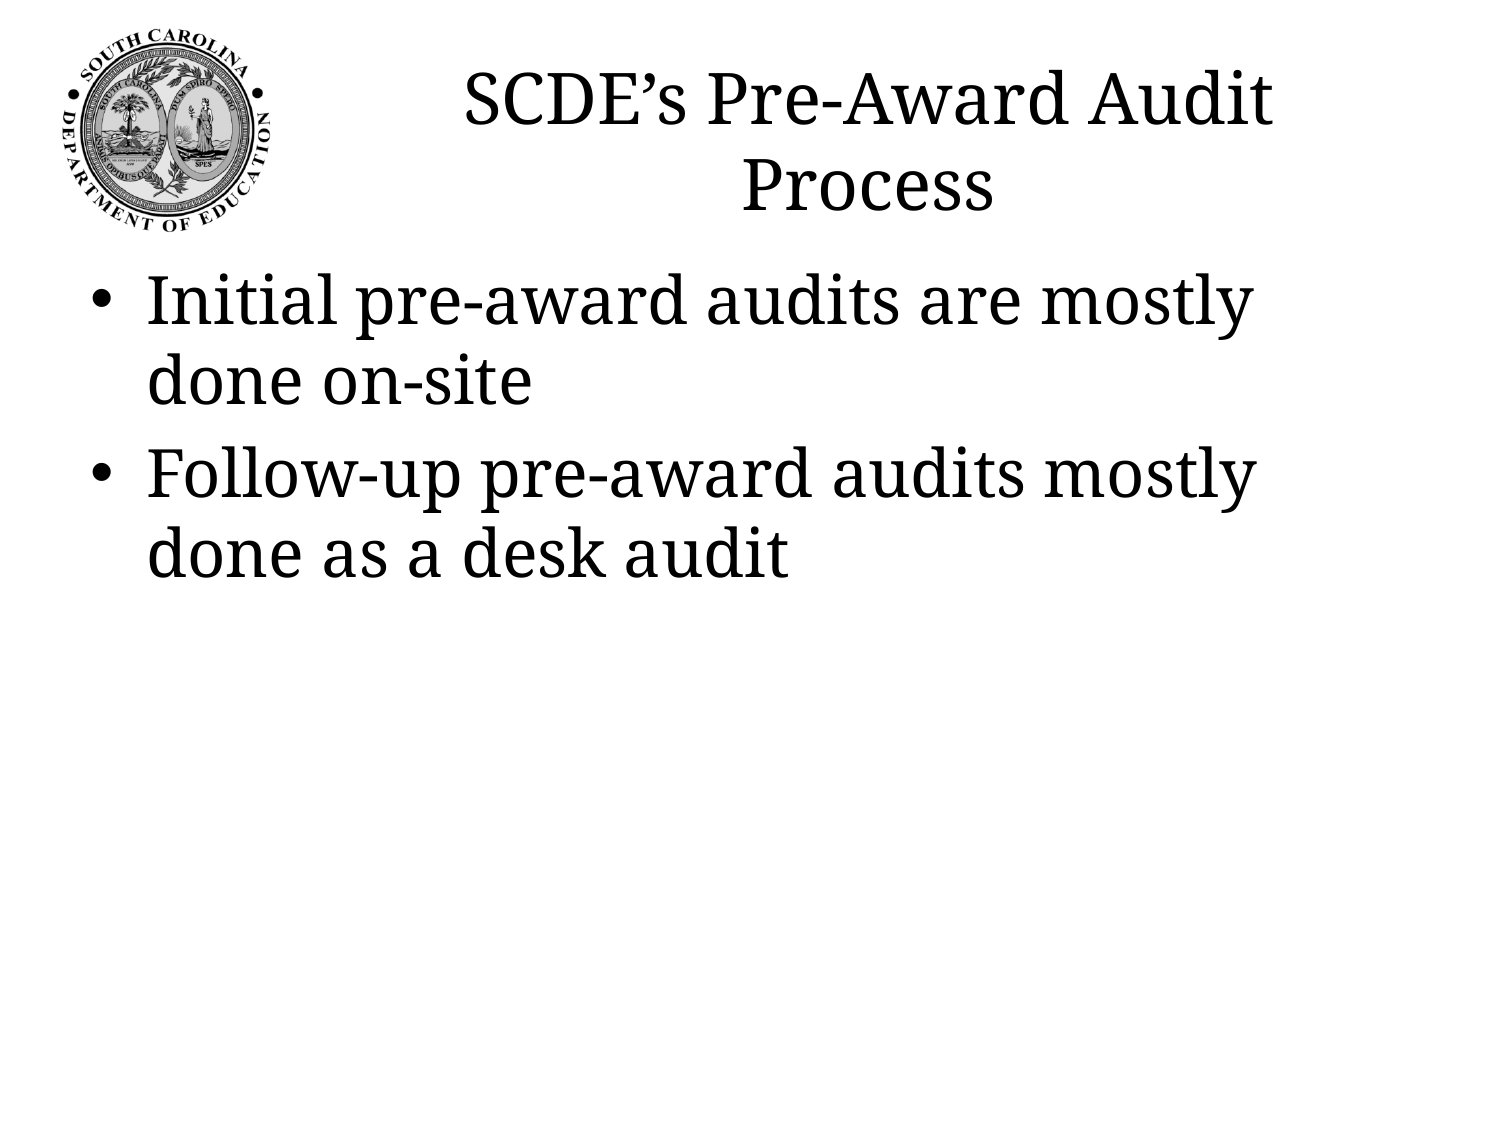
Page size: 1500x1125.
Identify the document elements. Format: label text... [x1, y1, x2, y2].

title SCDE’s Pre-Award Audit Process [312, 45, 1425, 233]
picture [50, 24, 280, 238]
list Initial pre-award audits are mostly done on-site Follow-up pre-award audits mostly done as a desk audit [75, 249, 1425, 1088]
